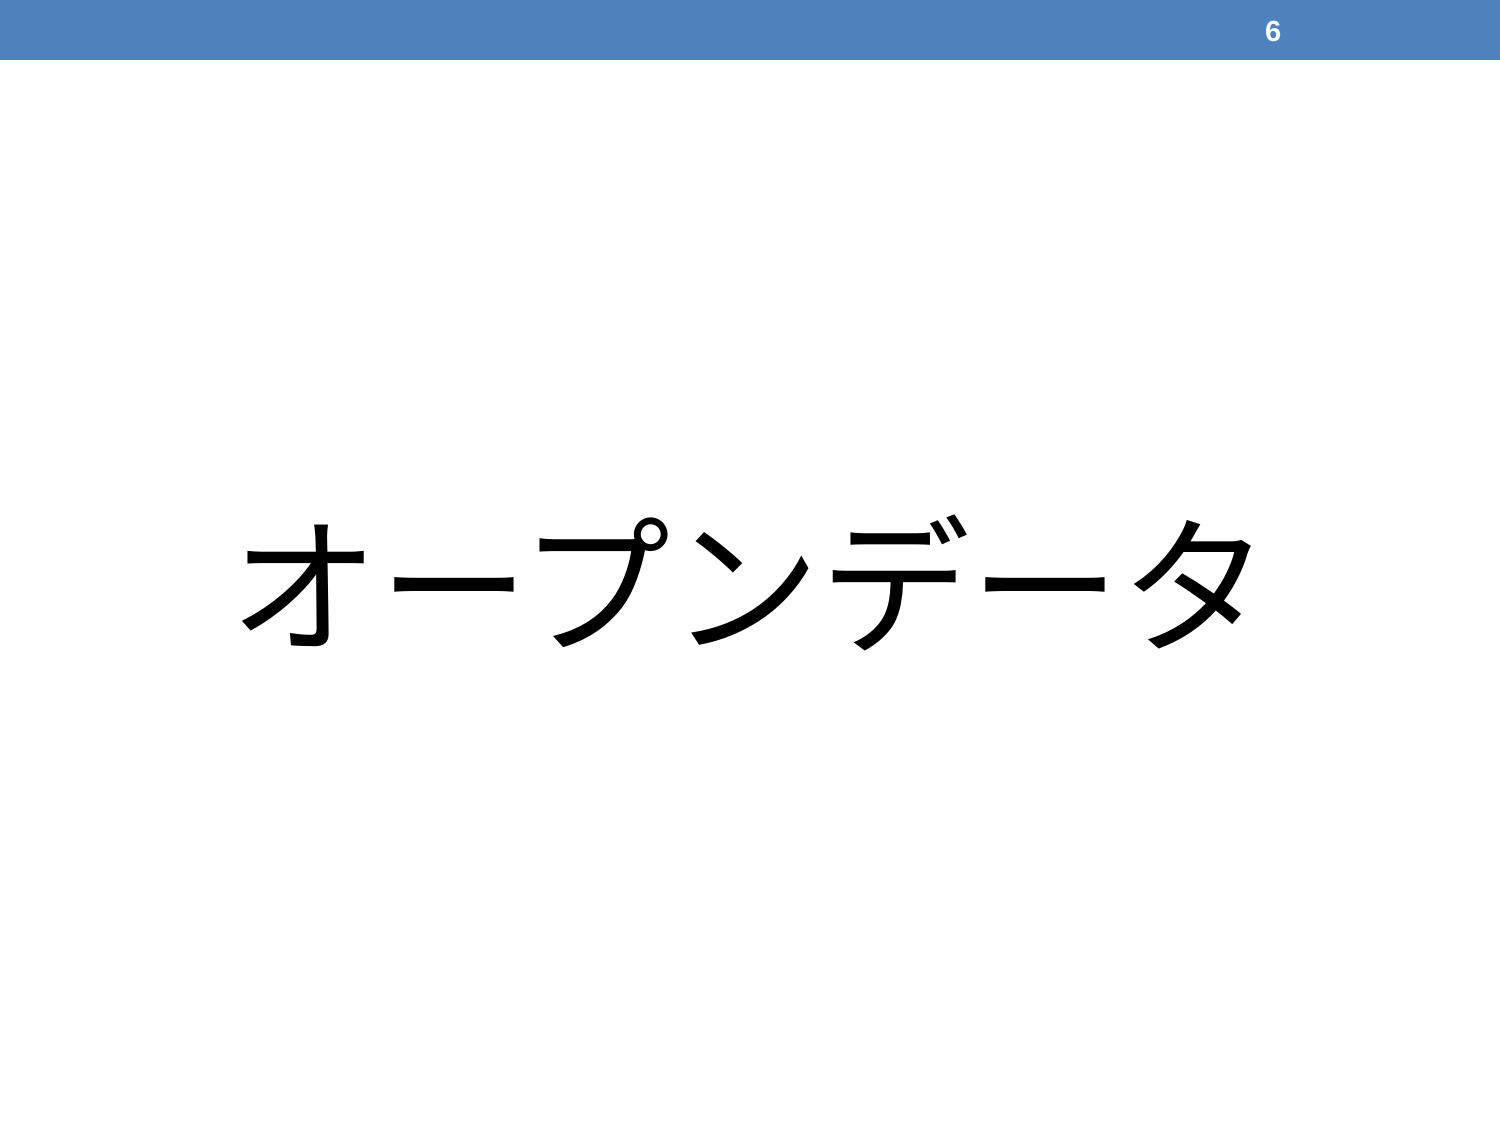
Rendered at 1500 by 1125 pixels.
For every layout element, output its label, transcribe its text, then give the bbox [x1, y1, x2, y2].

list オープンデータ [75, 101, 1425, 1063]
slide_number 6 [1250, 3, 1425, 57]
